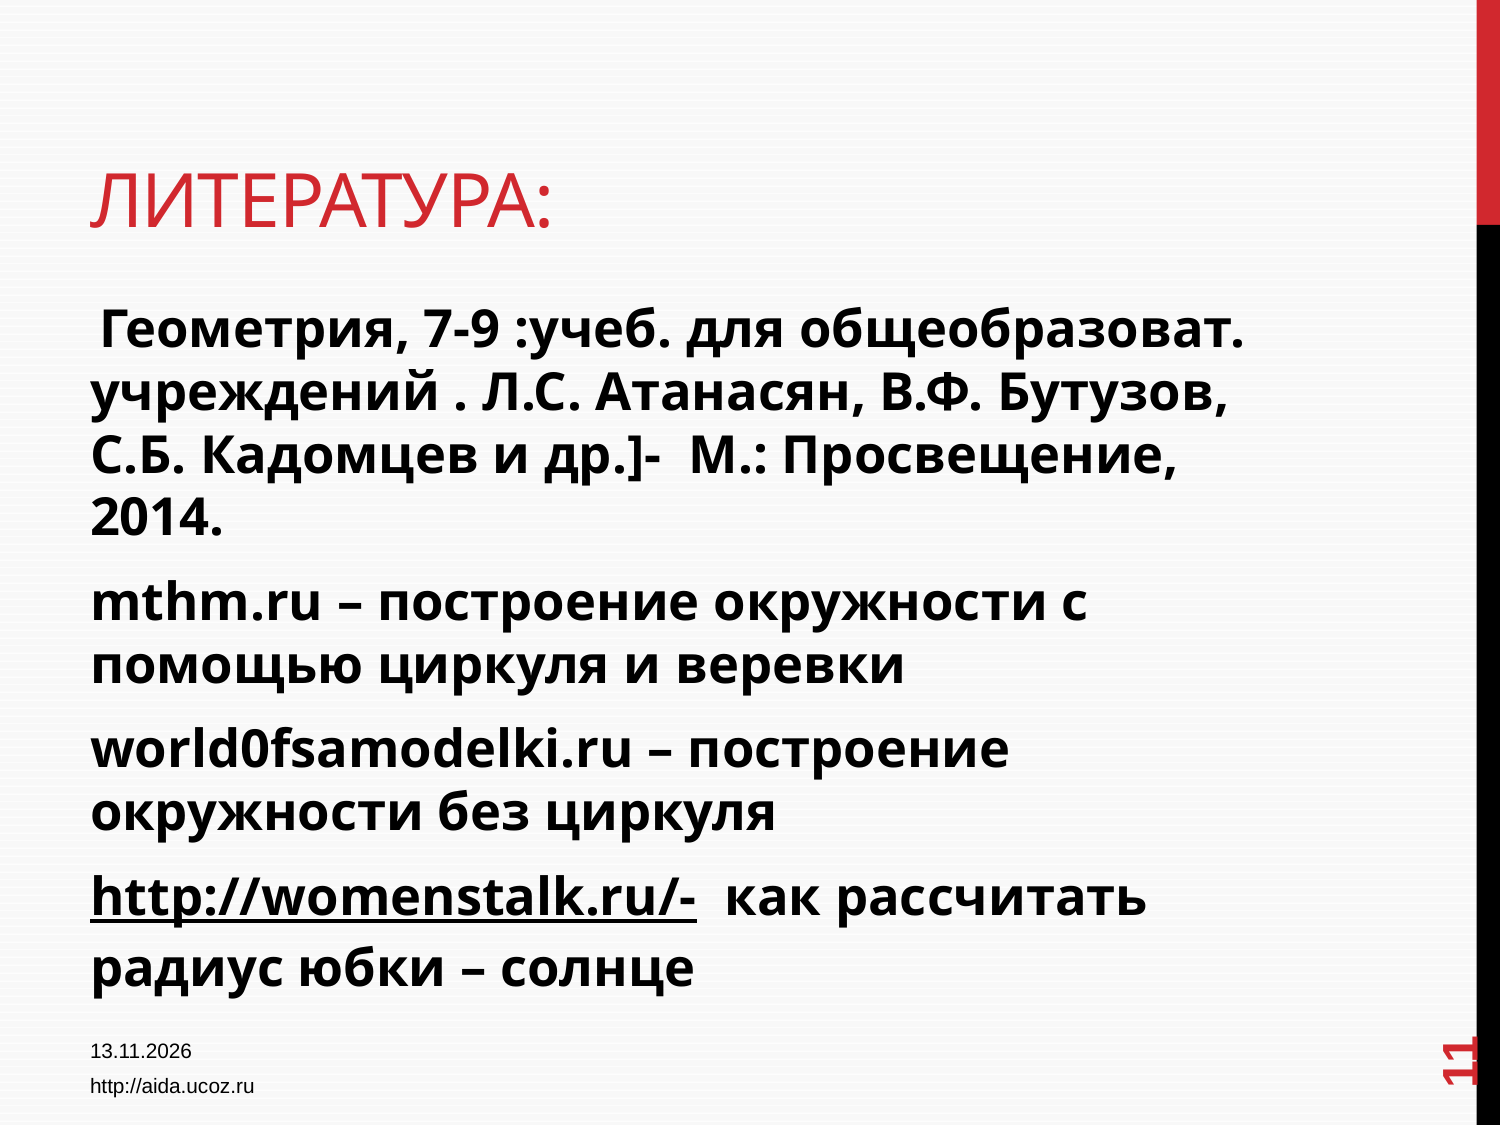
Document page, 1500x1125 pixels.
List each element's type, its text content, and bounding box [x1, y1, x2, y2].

list Геометрия, 7-9 :учеб. для общеобразоват. учреждений . Л.С. Атанасян, В.Ф. Бутузов, С.Б. Кадомцев и др.]- М.: Просвещение, 2014. mthm.ru – построение окружности с помощью циркуля и веревки world0fsamodelki.ru – построение окружности без циркуля http://womenstalk.ru/- как рассчитать радиус юбки – солнце [75, 287, 1325, 1005]
slide_number 11 [1427, 887, 1488, 1104]
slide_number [75, 1012, 638, 1063]
footer http://aida.ucoz.ru [75, 1065, 638, 1112]
title Литература: [75, 25, 1025, 250]
